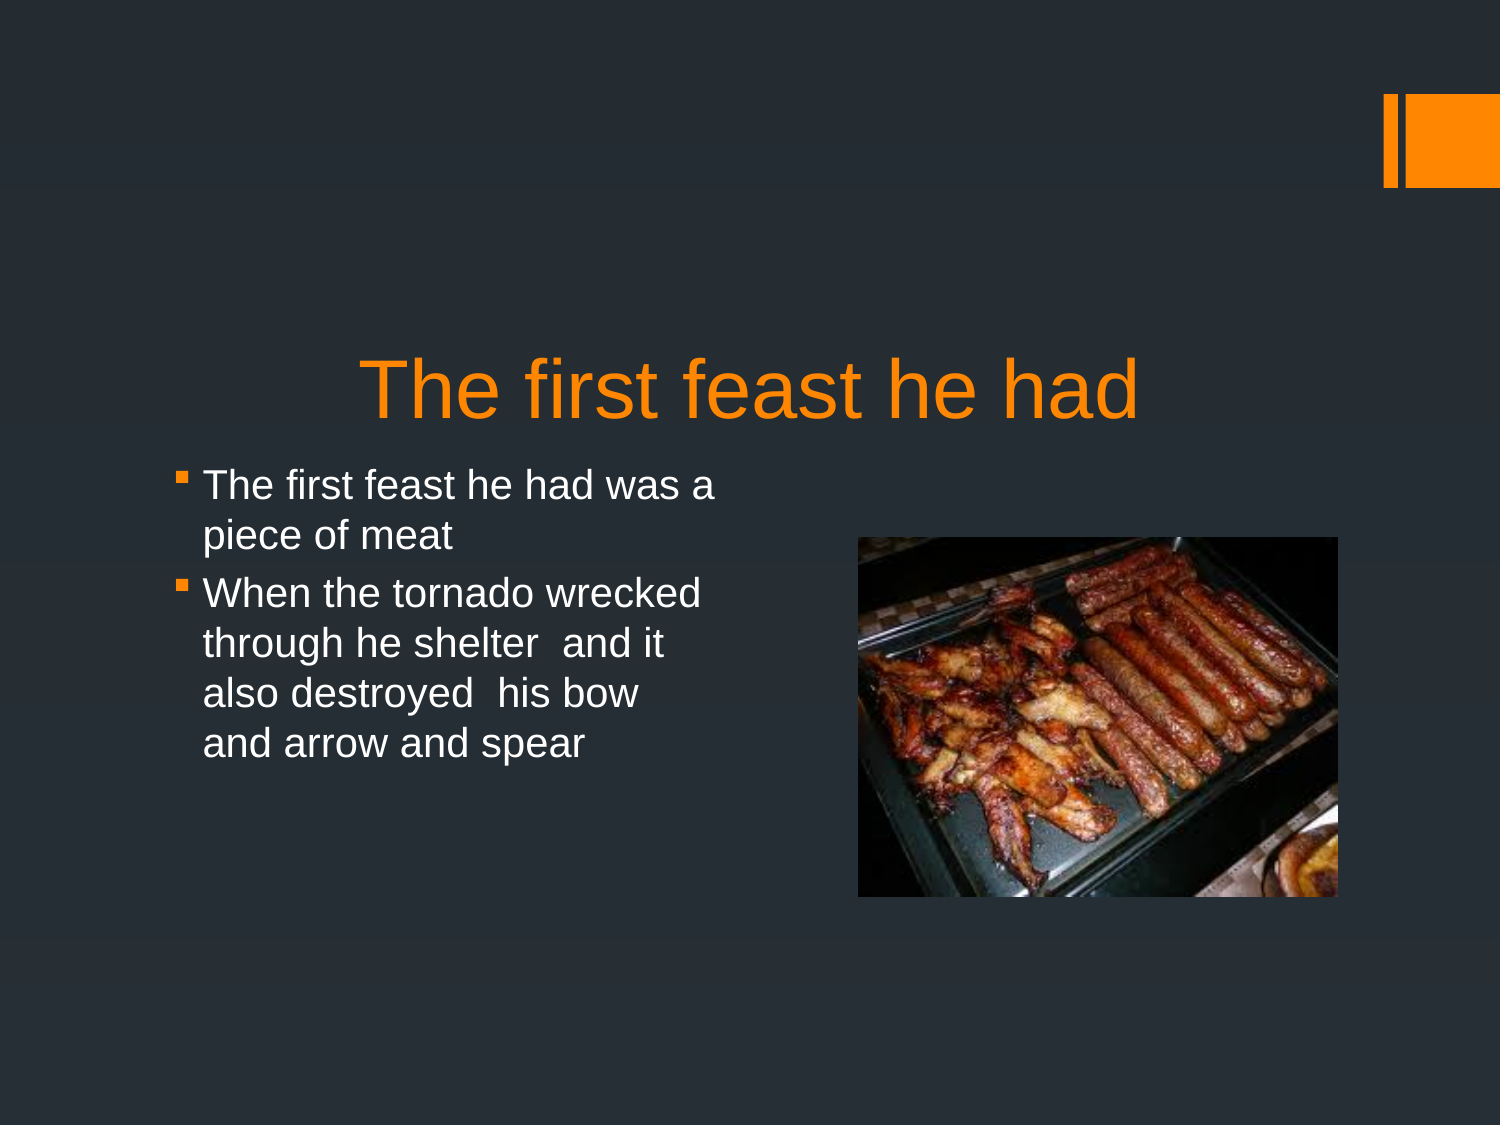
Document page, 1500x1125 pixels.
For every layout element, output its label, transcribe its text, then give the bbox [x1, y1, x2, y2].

title The first feast he had [150, 224, 1350, 443]
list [857, 536, 1338, 897]
list The first feast he had was a piece of meat When the tornado wrecked through he shelter and it also destroyed his bow and arrow and spear [150, 450, 735, 1040]
